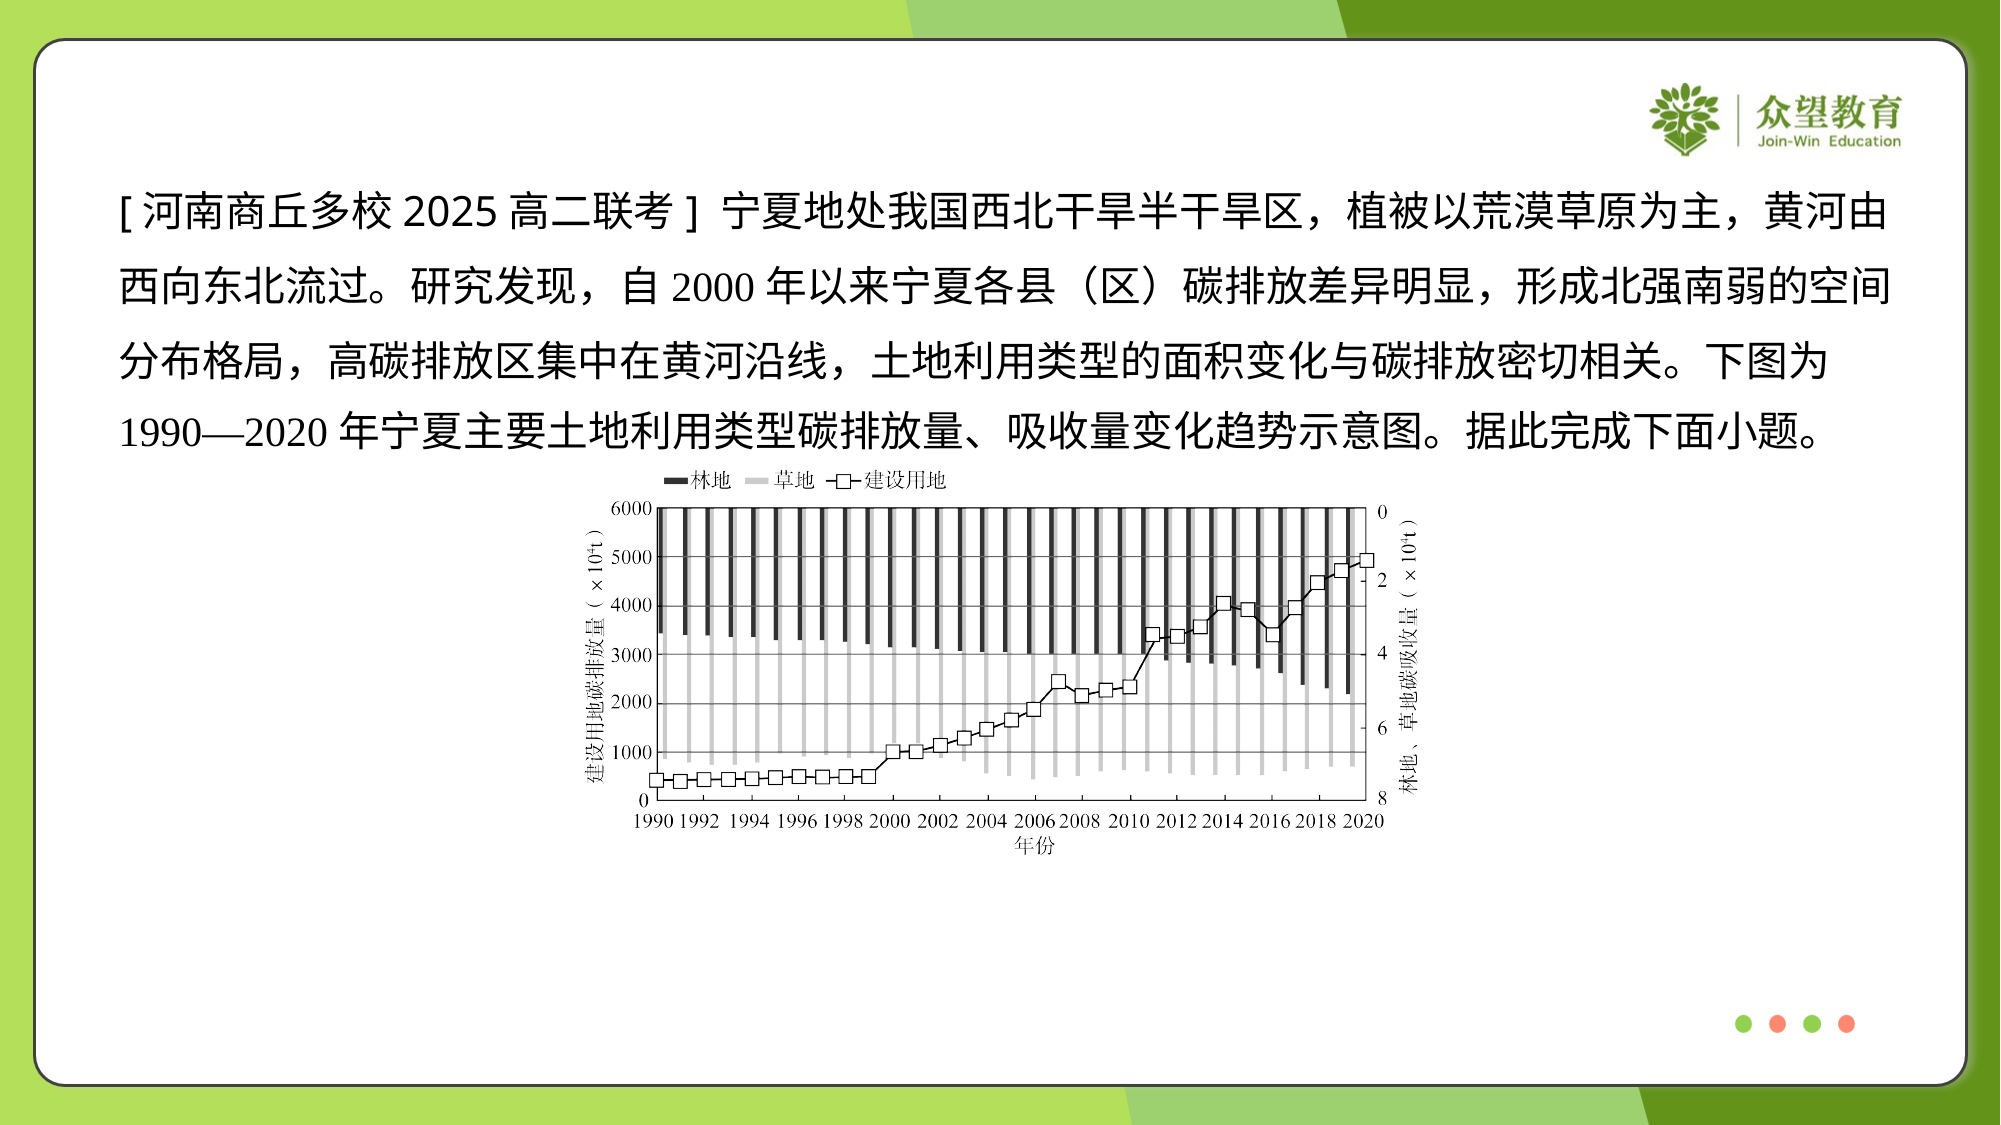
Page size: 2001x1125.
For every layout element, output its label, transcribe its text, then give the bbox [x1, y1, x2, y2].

text_box [河南商丘多校2025高二联考] 宁夏地处我国西北干旱半干旱区，植被以荒漠草原为主，黄河由 西向东北流过。研究发现，自2000年以来宁夏各县（区）碳排放差异明显，形成北强南弱的空间 分布格局，高碳排放区集中在黄河沿线，土地利用类型的面积变化与碳排放密切相关。下图为 1990—2020年宁夏主要土地利用类型碳排放量、吸收量变化趋势示意图。据此完成下面小题。 [118, 159, 1883, 448]
picture [0, 0, 2000, 1125]
